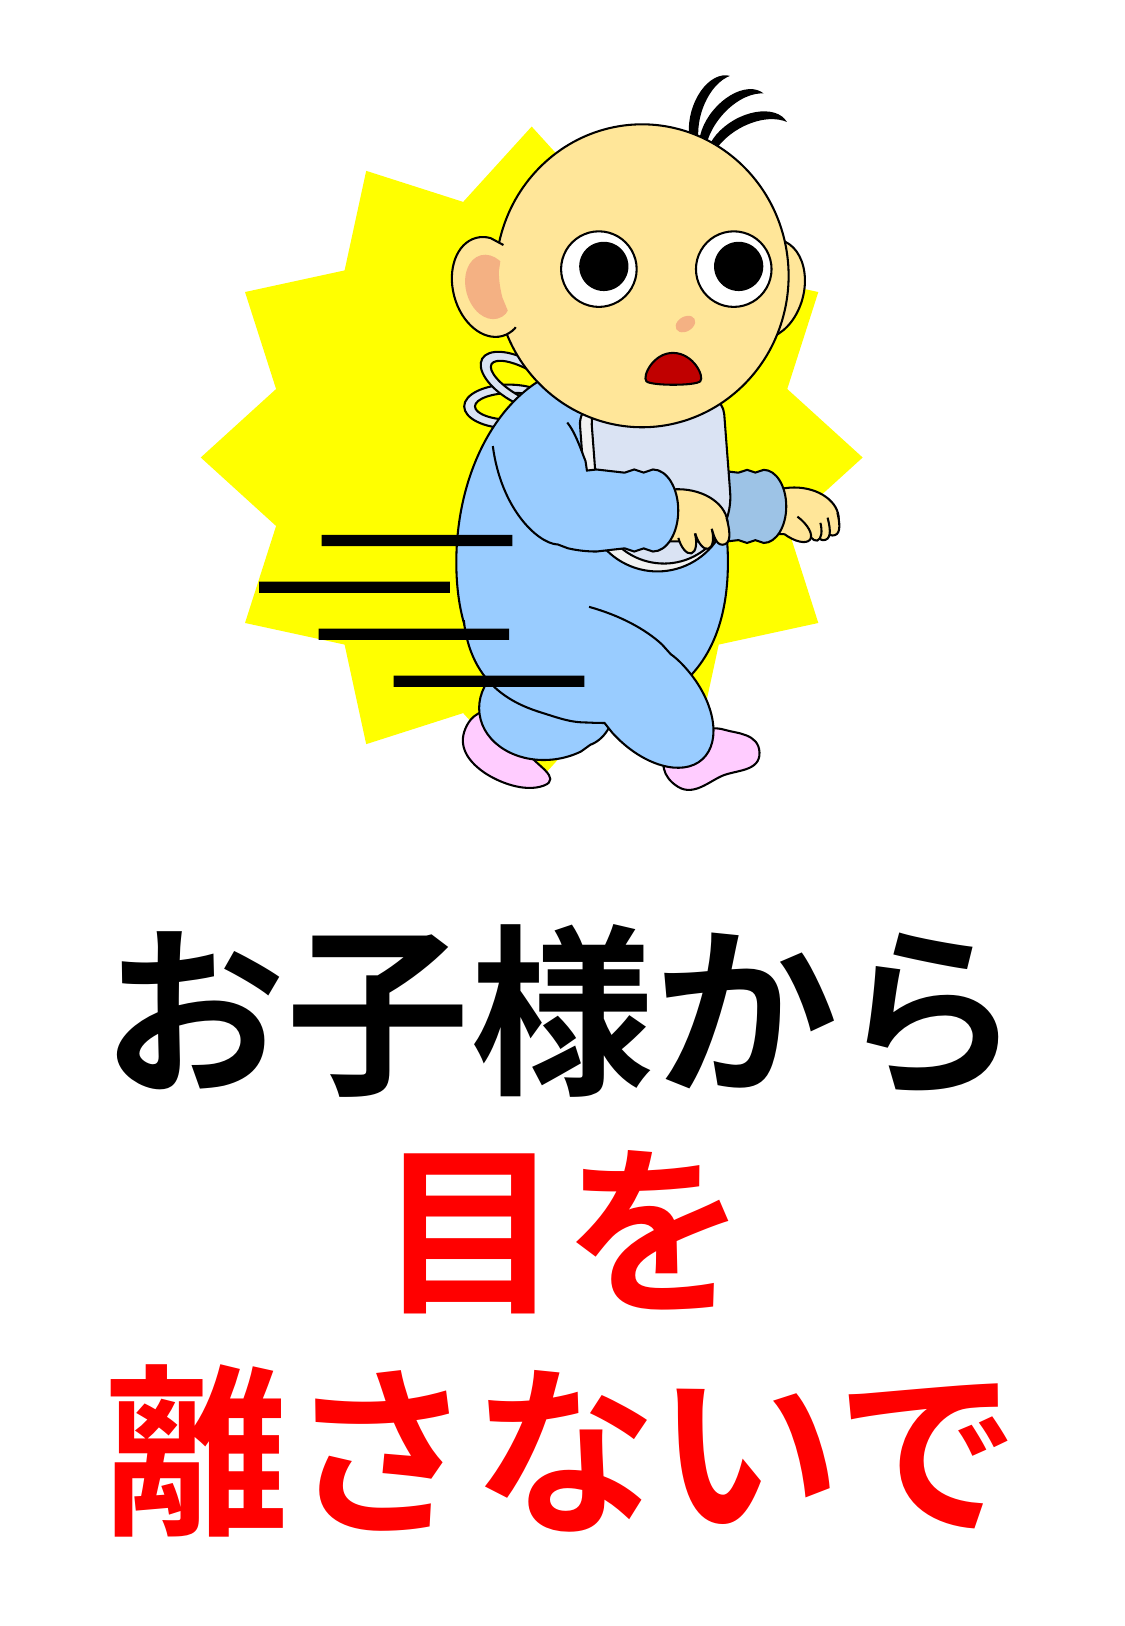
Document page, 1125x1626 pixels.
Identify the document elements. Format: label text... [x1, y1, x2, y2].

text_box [200, 70, 863, 813]
text_box お子様から 目を 離さないで [0, 889, 1125, 1564]
